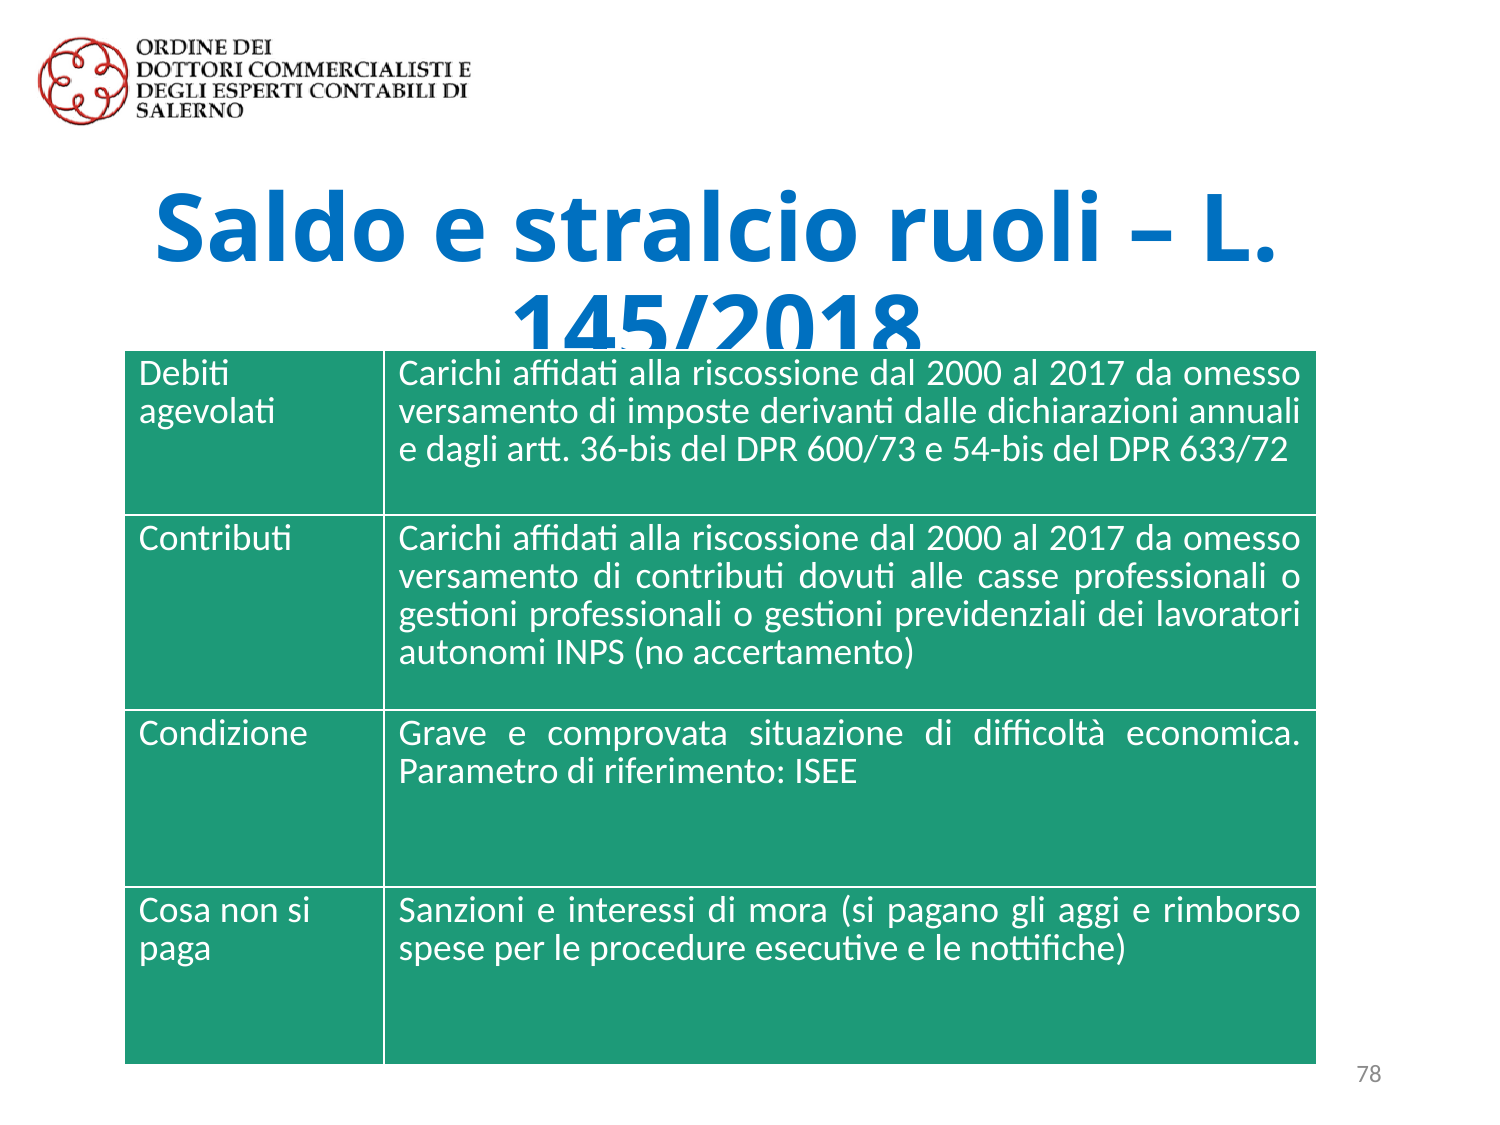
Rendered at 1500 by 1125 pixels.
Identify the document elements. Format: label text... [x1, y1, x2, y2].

title Saldo e stralcio ruoli – L. 145/2018 [58, 172, 1376, 277]
table_cell Carichi affidati alla riscossione dal 2000 al 2017 da omesso versamento di contributi dovuti alle casse professionali o gestioni professionali o gestioni previdenziali dei lavoratori autonomi INPS (no accertamento) [385, 516, 1316, 709]
table_header Debiti agevolati [125, 351, 383, 514]
table_cell Cosa non si paga [125, 888, 383, 1064]
table_cell Condizione [125, 711, 383, 886]
table_cell Sanzioni e interessi di mora (si pagano gli aggi e rimborso spese per le procedure esecutive e le nottifiche) [385, 888, 1316, 1064]
table_cell Grave e comprovata situazione di difficoltà economica. Parametro di riferimento: ISEE [385, 711, 1316, 886]
picture [29, 29, 479, 127]
table_cell Contributi [125, 516, 383, 709]
slide_number 78 [1059, 1042, 1397, 1103]
table_header Carichi affidati alla riscossione dal 2000 al 2017 da omesso versamento di imposte derivanti dalle dichiarazioni annuali e dagli artt. 36-bis del DPR 600/73 e 54-bis del DPR 633/72 [385, 351, 1316, 514]
